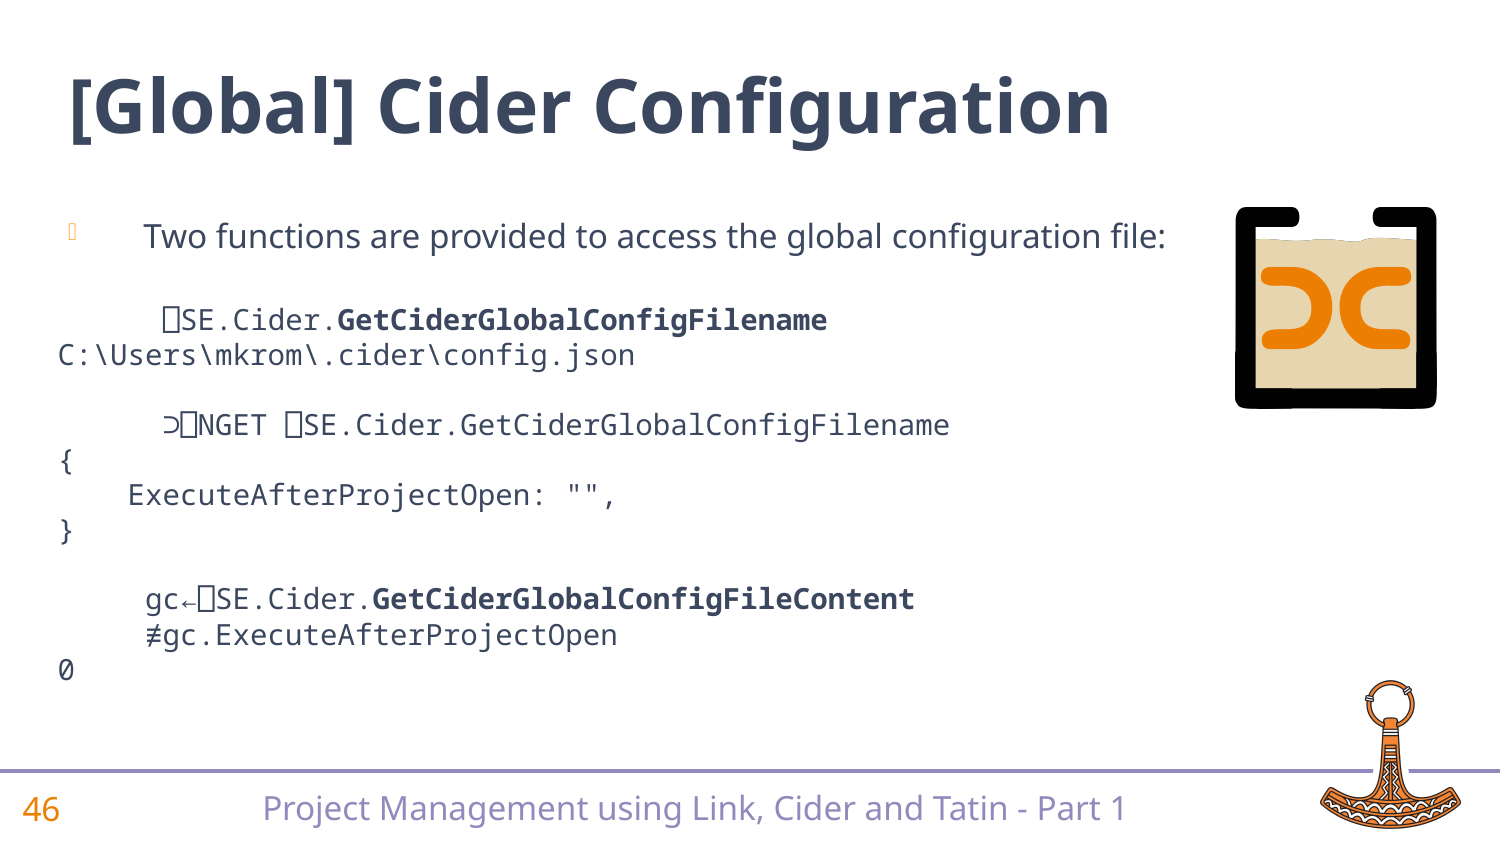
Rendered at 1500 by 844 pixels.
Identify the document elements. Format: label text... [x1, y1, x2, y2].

picture [1235, 207, 1437, 409]
picture [1320, 680, 1461, 829]
title [Global] Cider Configuration [53, 43, 1203, 157]
text_box ⎕SE.Cider.GetCiderGlobalConfigFilename C:\Users\mkrom\.cider\config.json ⊃⎕NGET ⎕SE.Cider.GetCiderGlobalConfigFilename { ExecuteAfterProjectOpen: "", } gc←⎕SE.Cider.GetCiderGlobalConfigFileContent ≢gc.ExecuteAfterProjectOpen 0 [42, 293, 1392, 694]
list Two functions are provided to access the global configuration file: [53, 207, 1221, 293]
